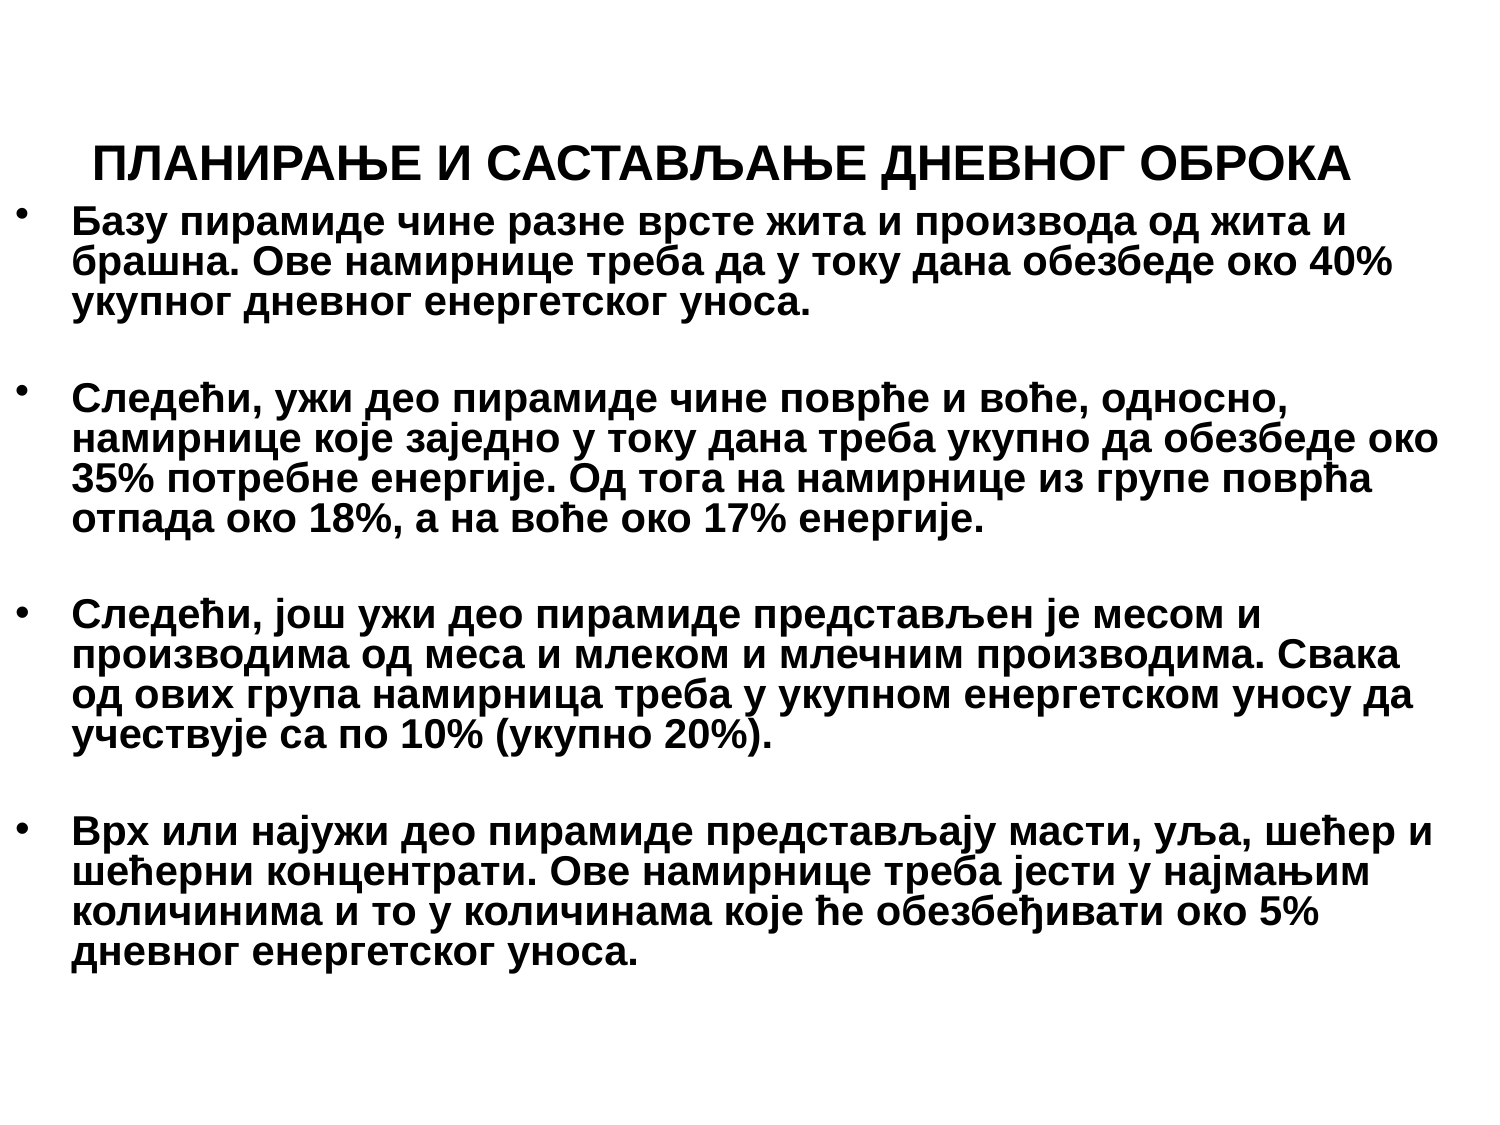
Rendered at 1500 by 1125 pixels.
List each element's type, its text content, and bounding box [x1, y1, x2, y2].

title ПЛАНИРАЊЕ И САСТАВЉАЊЕ ДНЕВНОГ ОБРОКА [76, 101, 1394, 196]
list Базу пирамиде чине разне врсте жита и производа од жита и брашна. Ове намирнице треба да у току дана обезбеде око 40% укупног дневног енергетског уноса. Следећи, ужи део пирамиде чине поврће и воће, односно, намирнице које заједно у току дана треба укупно да обезбеде око 35% потребне енергије. Од тога на намирнице из групе поврћа отпада око 18%, а на воће око 17% енергије. Следећи, још ужи део пирамиде представљен је месом и производима од меса и млеком и млечним производима. Свака од ових група намирница треба у укупном енергетском уносу да учествује са по 10% (укупно 20%). Врх или најужи део пирамиде представљају масти, уља, шећер и шећерни концентрати. Ове намирнице треба јести у најмањим количинима и то у количинама које ће обезбеђивати око 5% дневног енергетског уноса. [0, 196, 1471, 1000]
